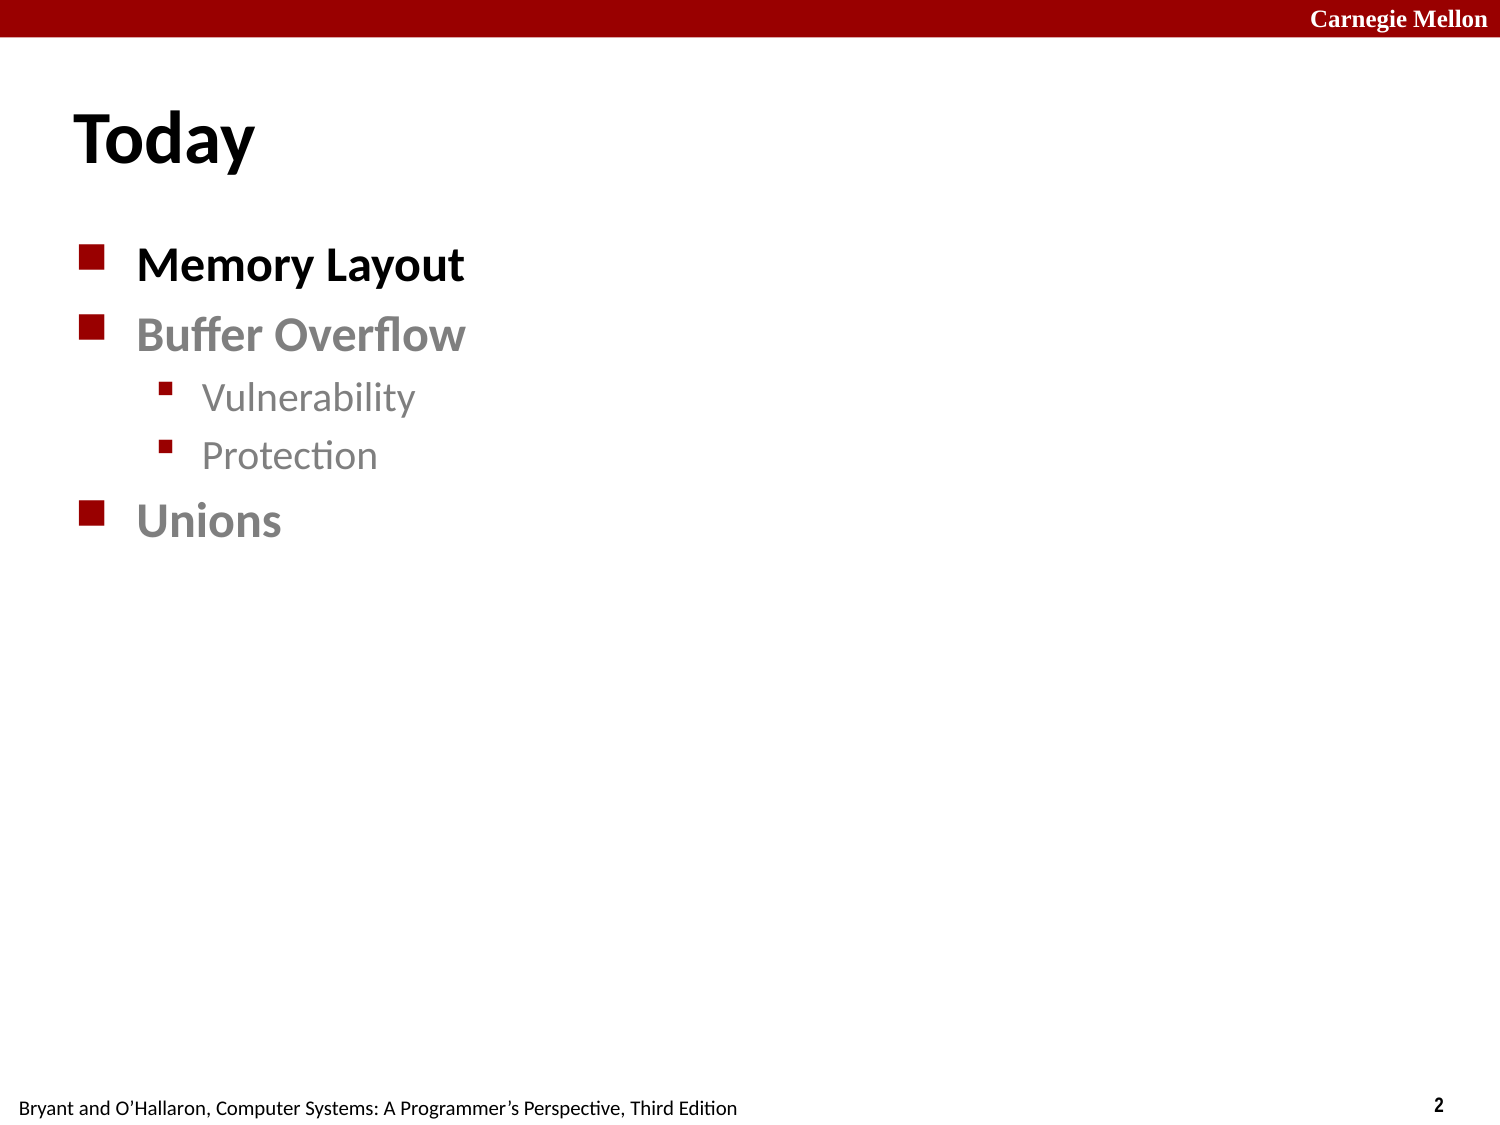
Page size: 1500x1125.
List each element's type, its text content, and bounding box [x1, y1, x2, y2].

list Memory Layout Buffer Overflow Vulnerability Protection Unions [64, 223, 1361, 1040]
title Today [58, 71, 1305, 197]
